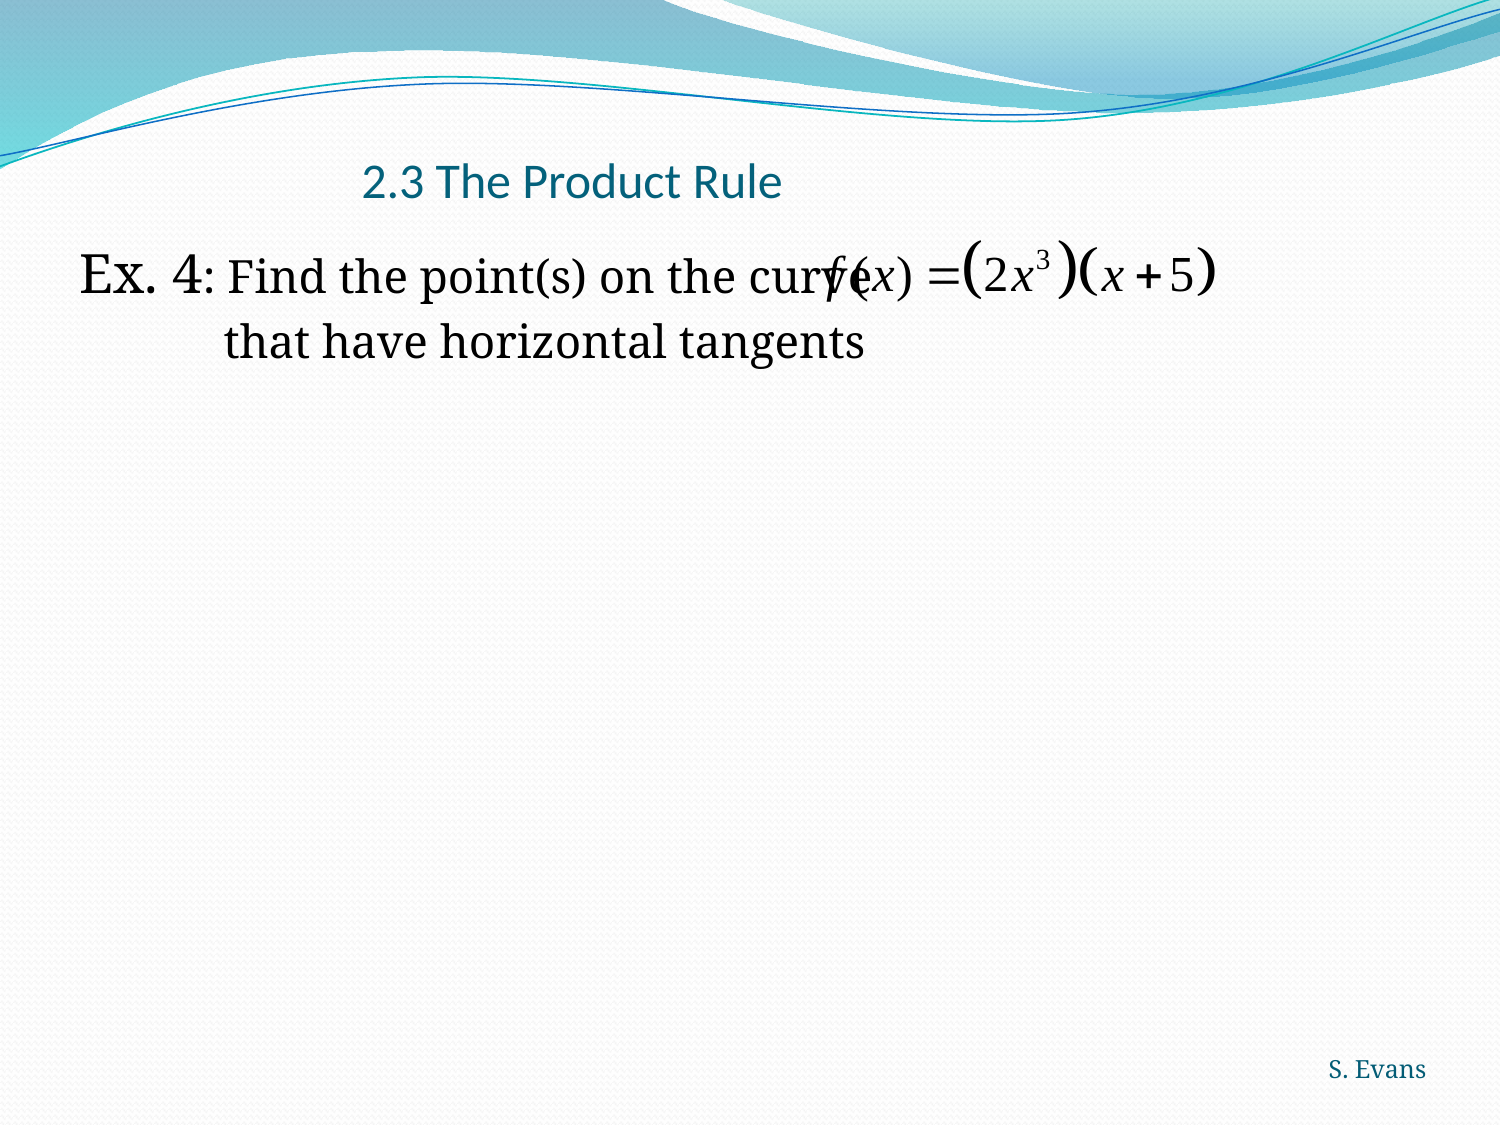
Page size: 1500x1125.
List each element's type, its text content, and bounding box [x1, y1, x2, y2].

list Ex. 4: Find the point(s) on the curve that have horizontal tangents [64, 231, 1425, 1038]
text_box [808, 232, 1222, 326]
title 2.3 The Product Rule [147, 115, 1425, 209]
footer S. Evans [1328, 1023, 1441, 1084]
